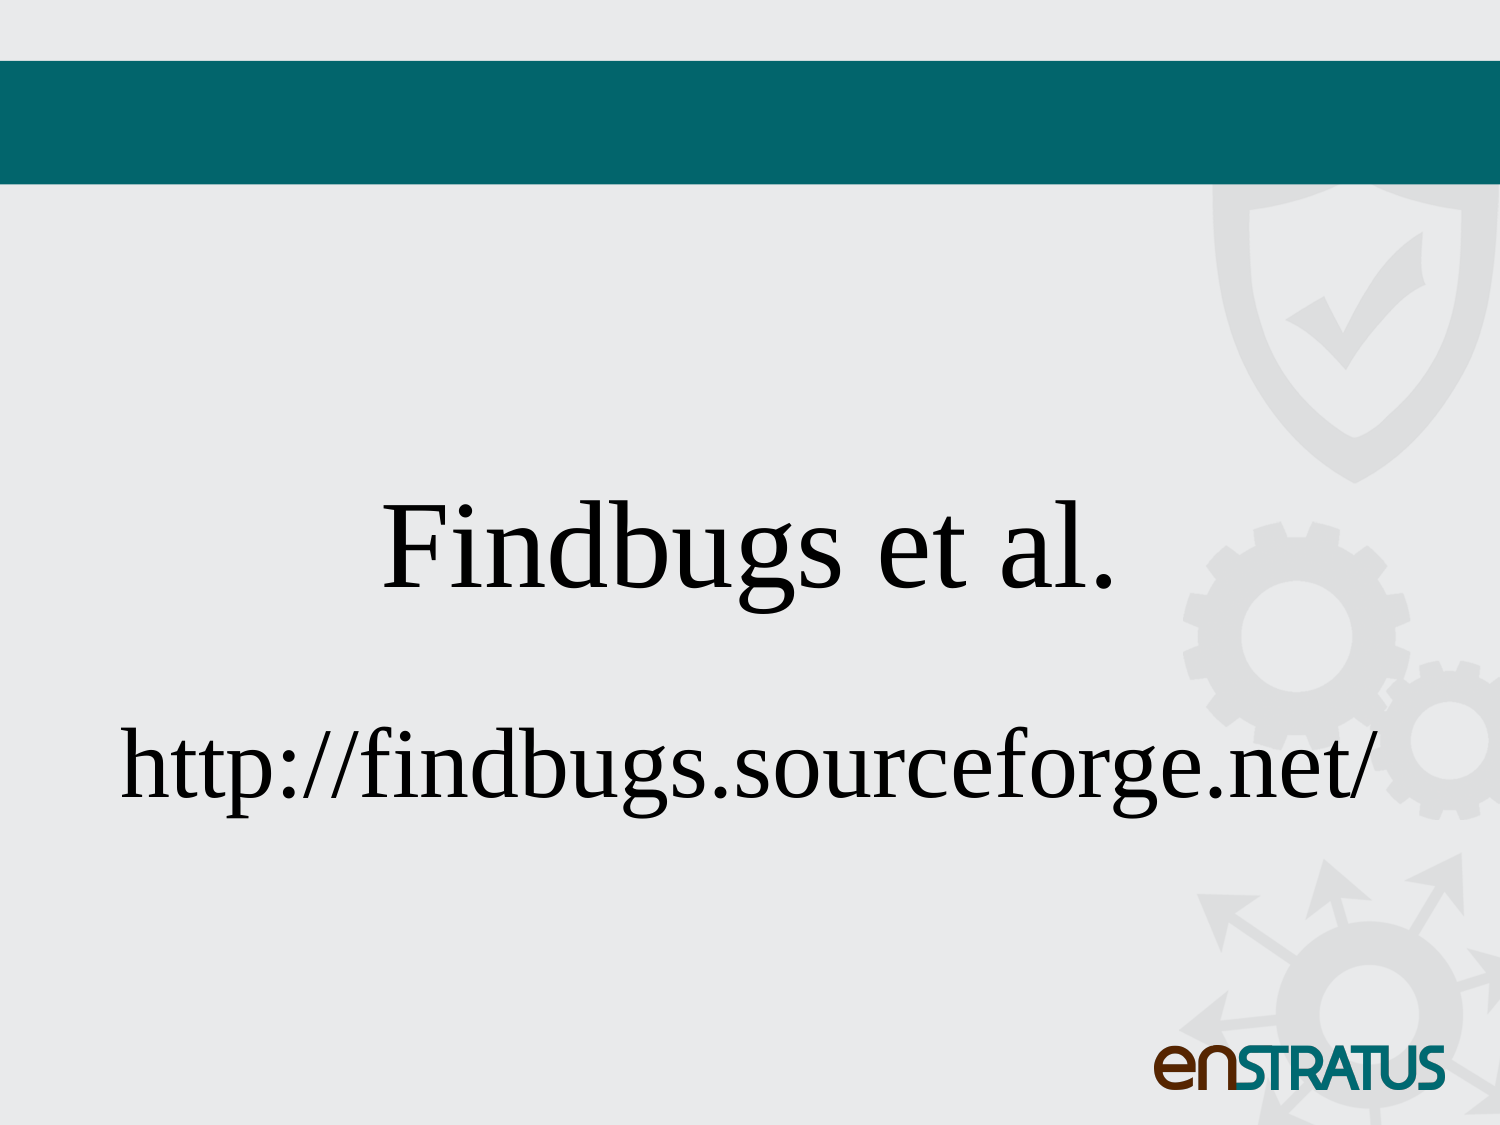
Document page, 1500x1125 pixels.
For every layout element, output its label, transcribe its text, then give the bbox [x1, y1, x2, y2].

list Findbugs et al. http://findbugs.sourceforge.net/ [65, 234, 1435, 1046]
picture [0, 185, 1500, 1125]
picture [0, 0, 1500, 60]
